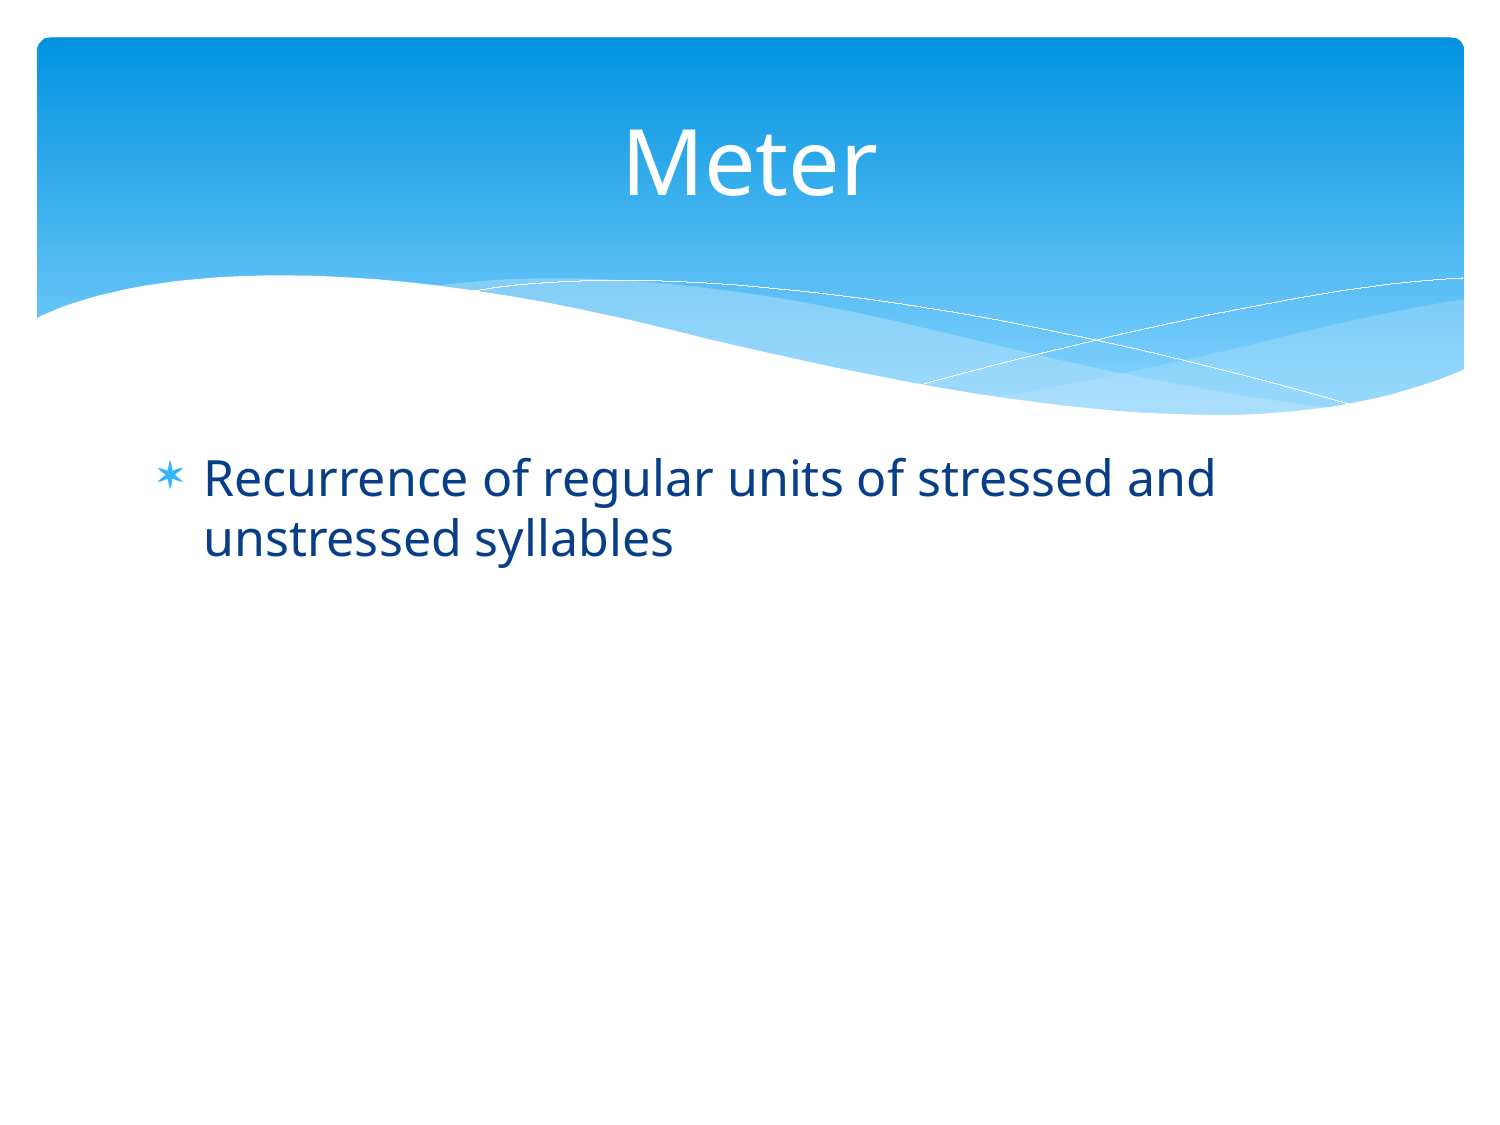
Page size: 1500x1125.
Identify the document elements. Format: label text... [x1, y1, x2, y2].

list Recurrence of regular units of stressed and unstressed syllables [143, 438, 1359, 1005]
title Meter [75, 55, 1425, 261]
